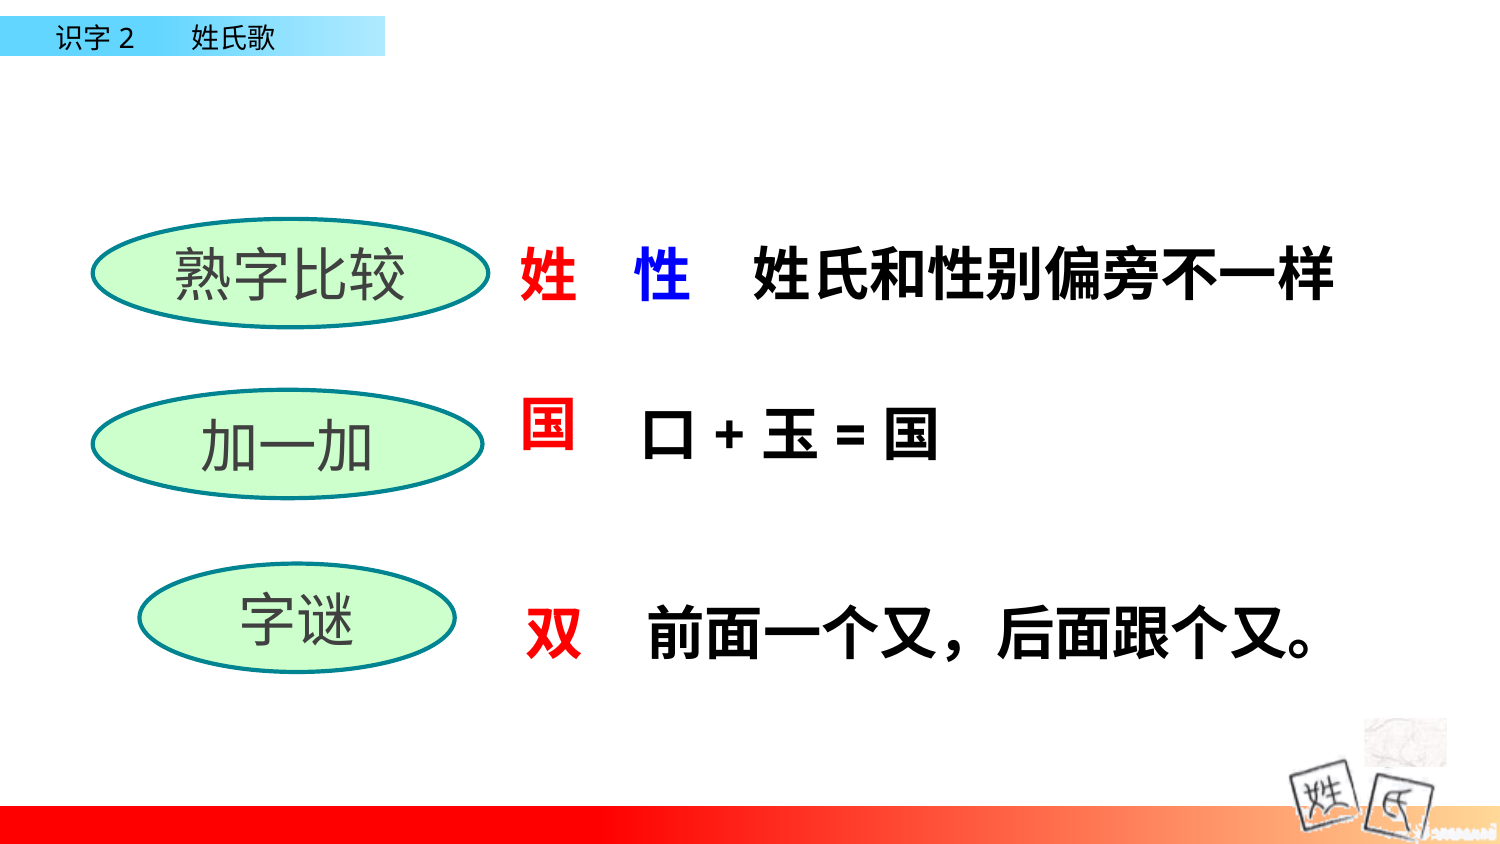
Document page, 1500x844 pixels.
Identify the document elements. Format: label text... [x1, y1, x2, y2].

text_box 熟字比较 [90, 216, 491, 330]
text_box 姓 [508, 232, 609, 314]
text_box 字谜 [137, 561, 457, 675]
text_box 国 [508, 381, 609, 464]
text_box 加一加 [90, 387, 485, 501]
text_box 姓氏和性别偏旁不一样 [738, 229, 1380, 315]
text_box 双 [513, 590, 614, 672]
text_box 性 [622, 232, 723, 314]
text_box 全包围 结构 [990, 806, 994, 843]
picture [1232, 718, 1500, 844]
text_box [1166, 806, 1170, 843]
text_box 前面一个又，后面跟个又。 [631, 588, 1326, 674]
text_box 口+玉=国 [624, 389, 992, 475]
